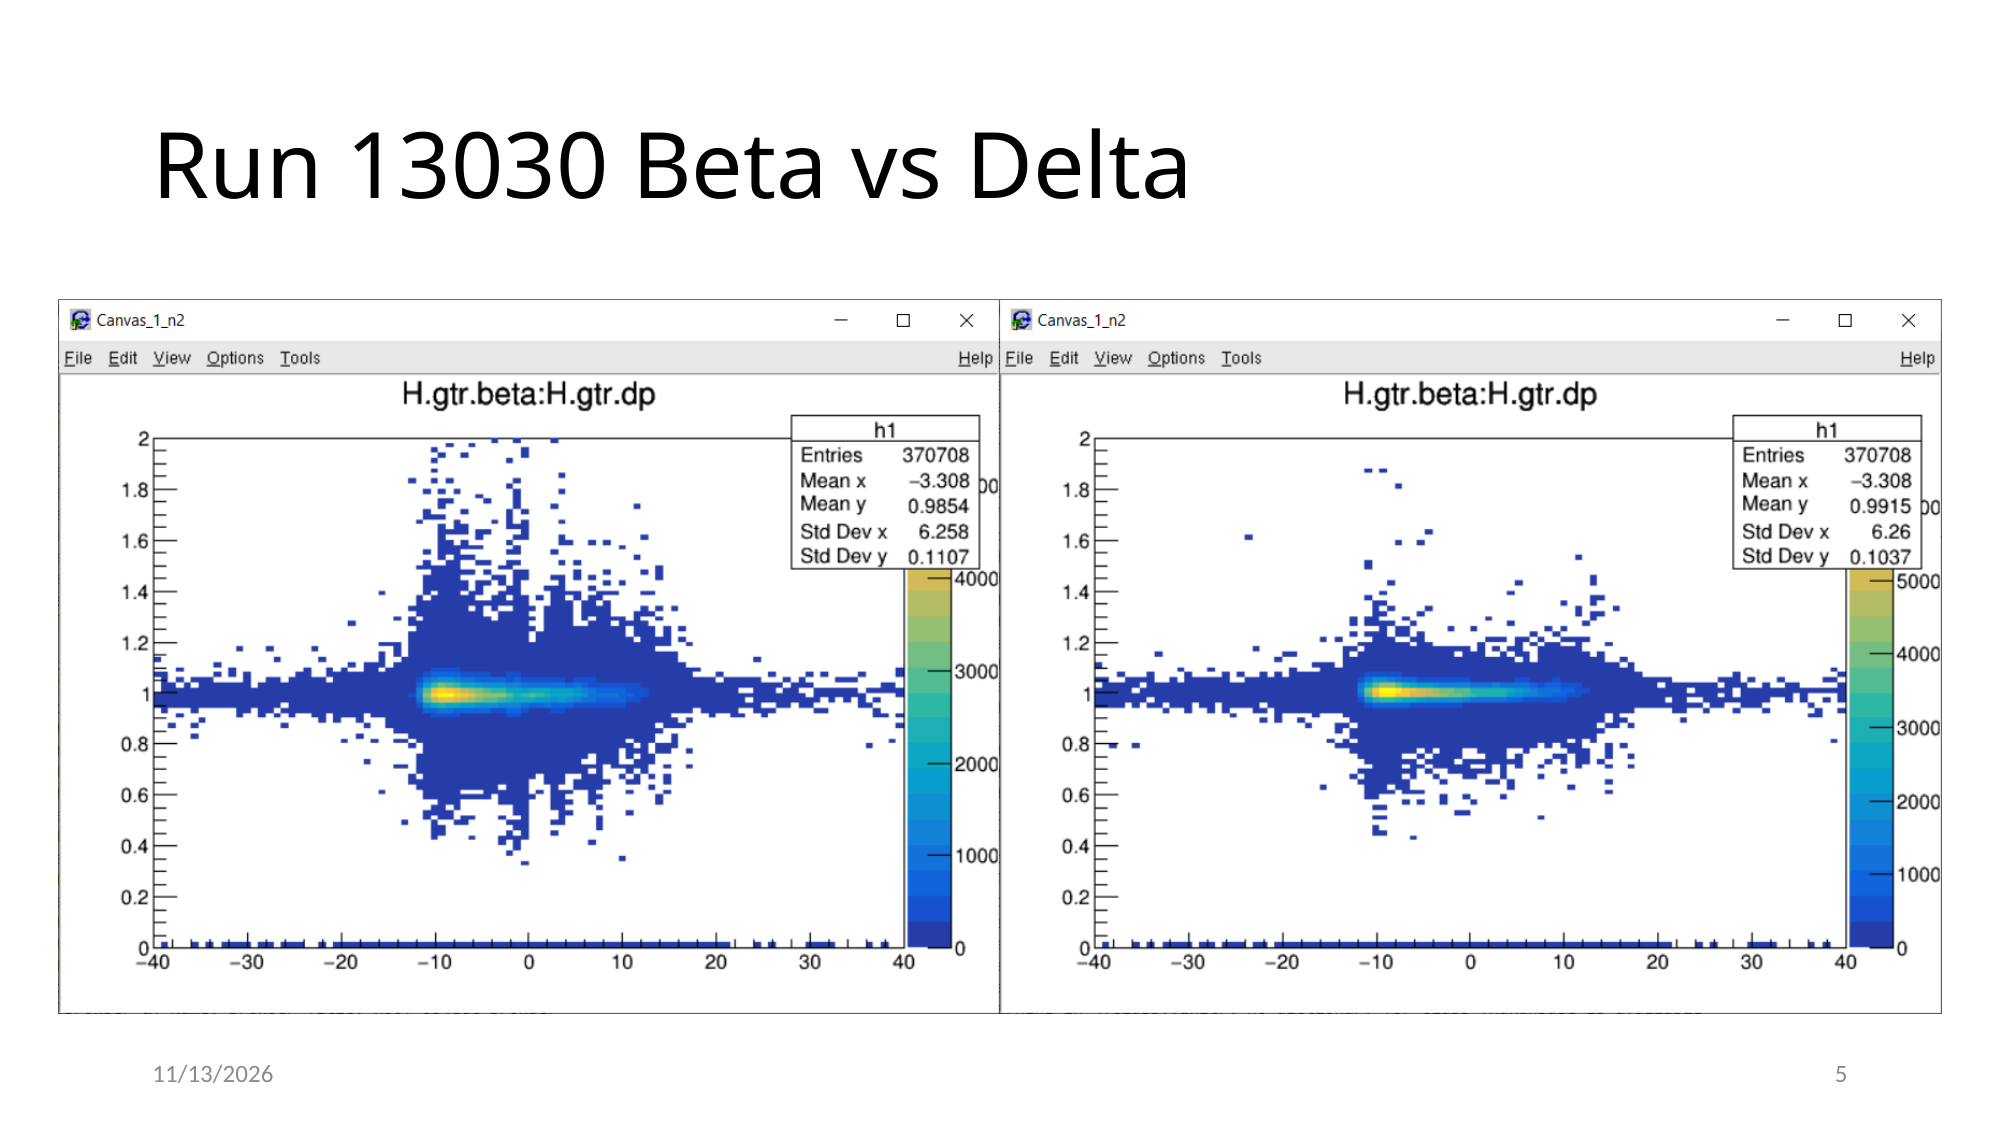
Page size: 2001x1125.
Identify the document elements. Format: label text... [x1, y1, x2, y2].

slide_number 5 [1412, 1042, 1863, 1103]
title Run 13030 Beta vs Delta [137, 59, 1863, 278]
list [58, 299, 999, 1014]
picture [999, 299, 1942, 1014]
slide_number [137, 1042, 588, 1103]
